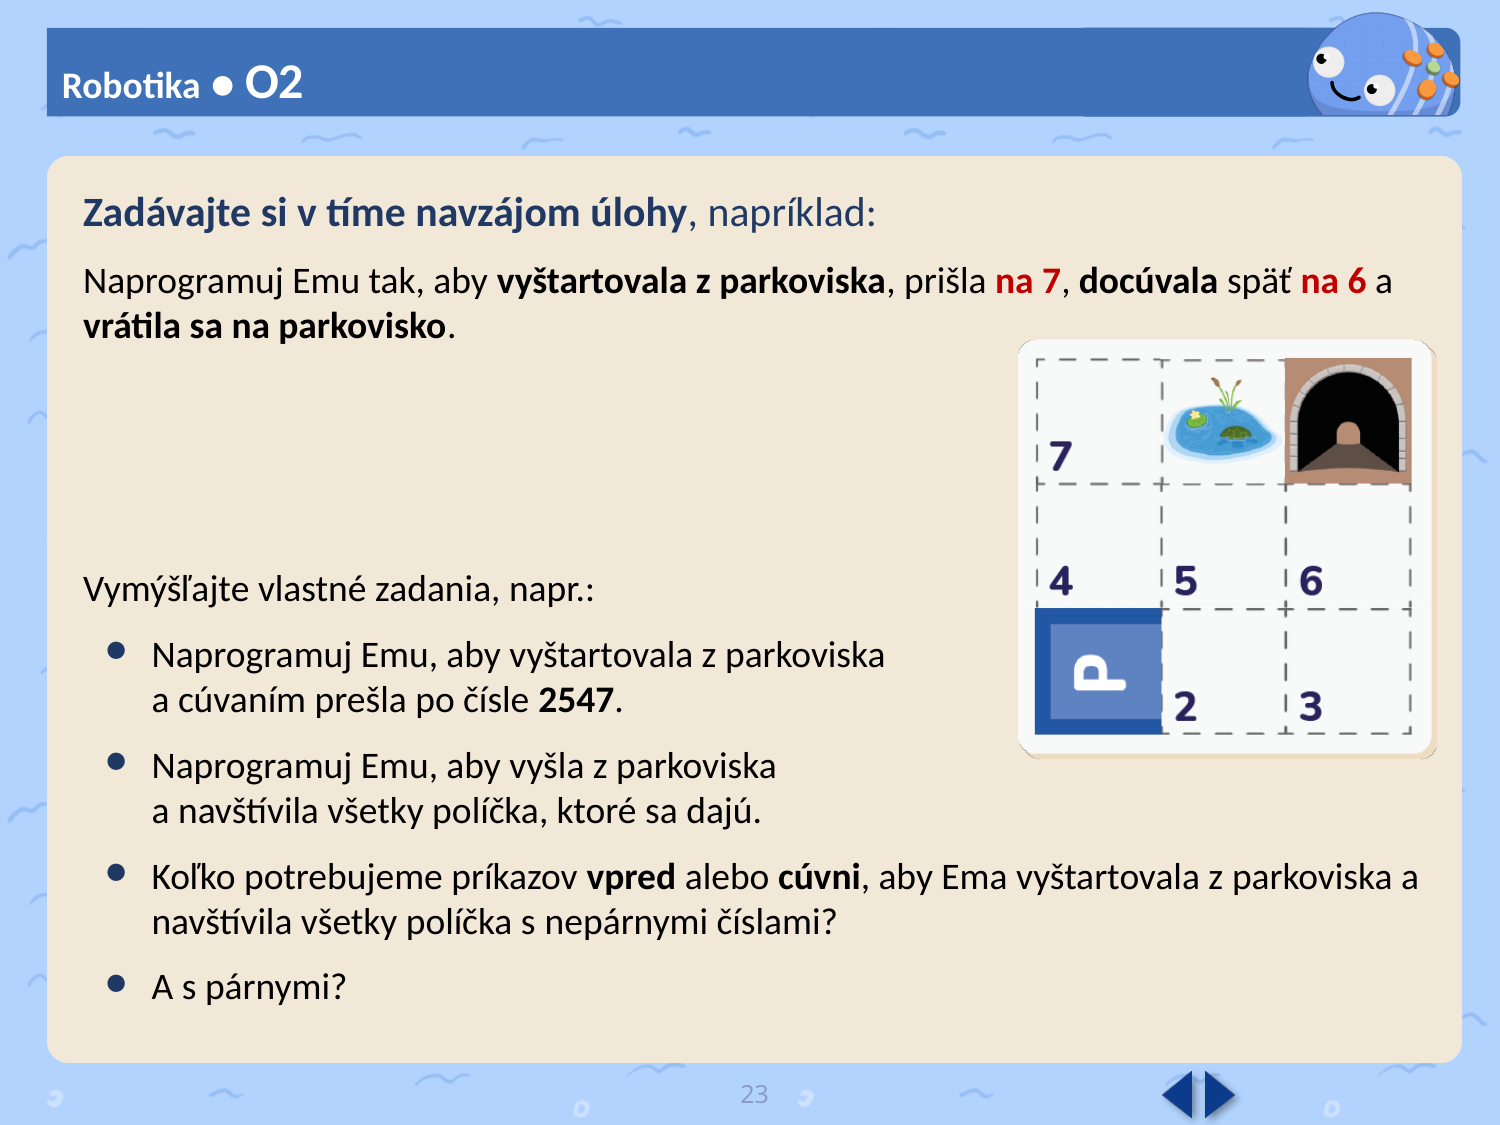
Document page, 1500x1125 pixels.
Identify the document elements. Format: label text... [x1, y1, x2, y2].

slide_number 23 [718, 1065, 792, 1125]
list Zadávajte si v tíme navzájom úlohy, napríklad: Naprogramuj Emu tak, aby vyštartovala z parkoviska, prišla na 7, docúvala späť na 6 a vrátila sa na parkovisko. Vymýšľajte vlastné zadania, napr.: Naprogramuj Emu, aby vyštartovala z parkoviska a cúvaním prešla po čísle 2547. Naprogramuj Emu, aby vyšla z parkoviska a navštívila všetky políčka, ktoré sa dajú. Koľko potrebujeme príkazov vpred alebo cúvni, aby Ema vyštartovala z parkoviska a navštívila všetky políčka s nepárnymi číslami? A s párnymi? [47, 156, 1462, 1063]
picture [0, 0, 1500, 1125]
title Robotika ● O2 [46, 27, 1307, 117]
